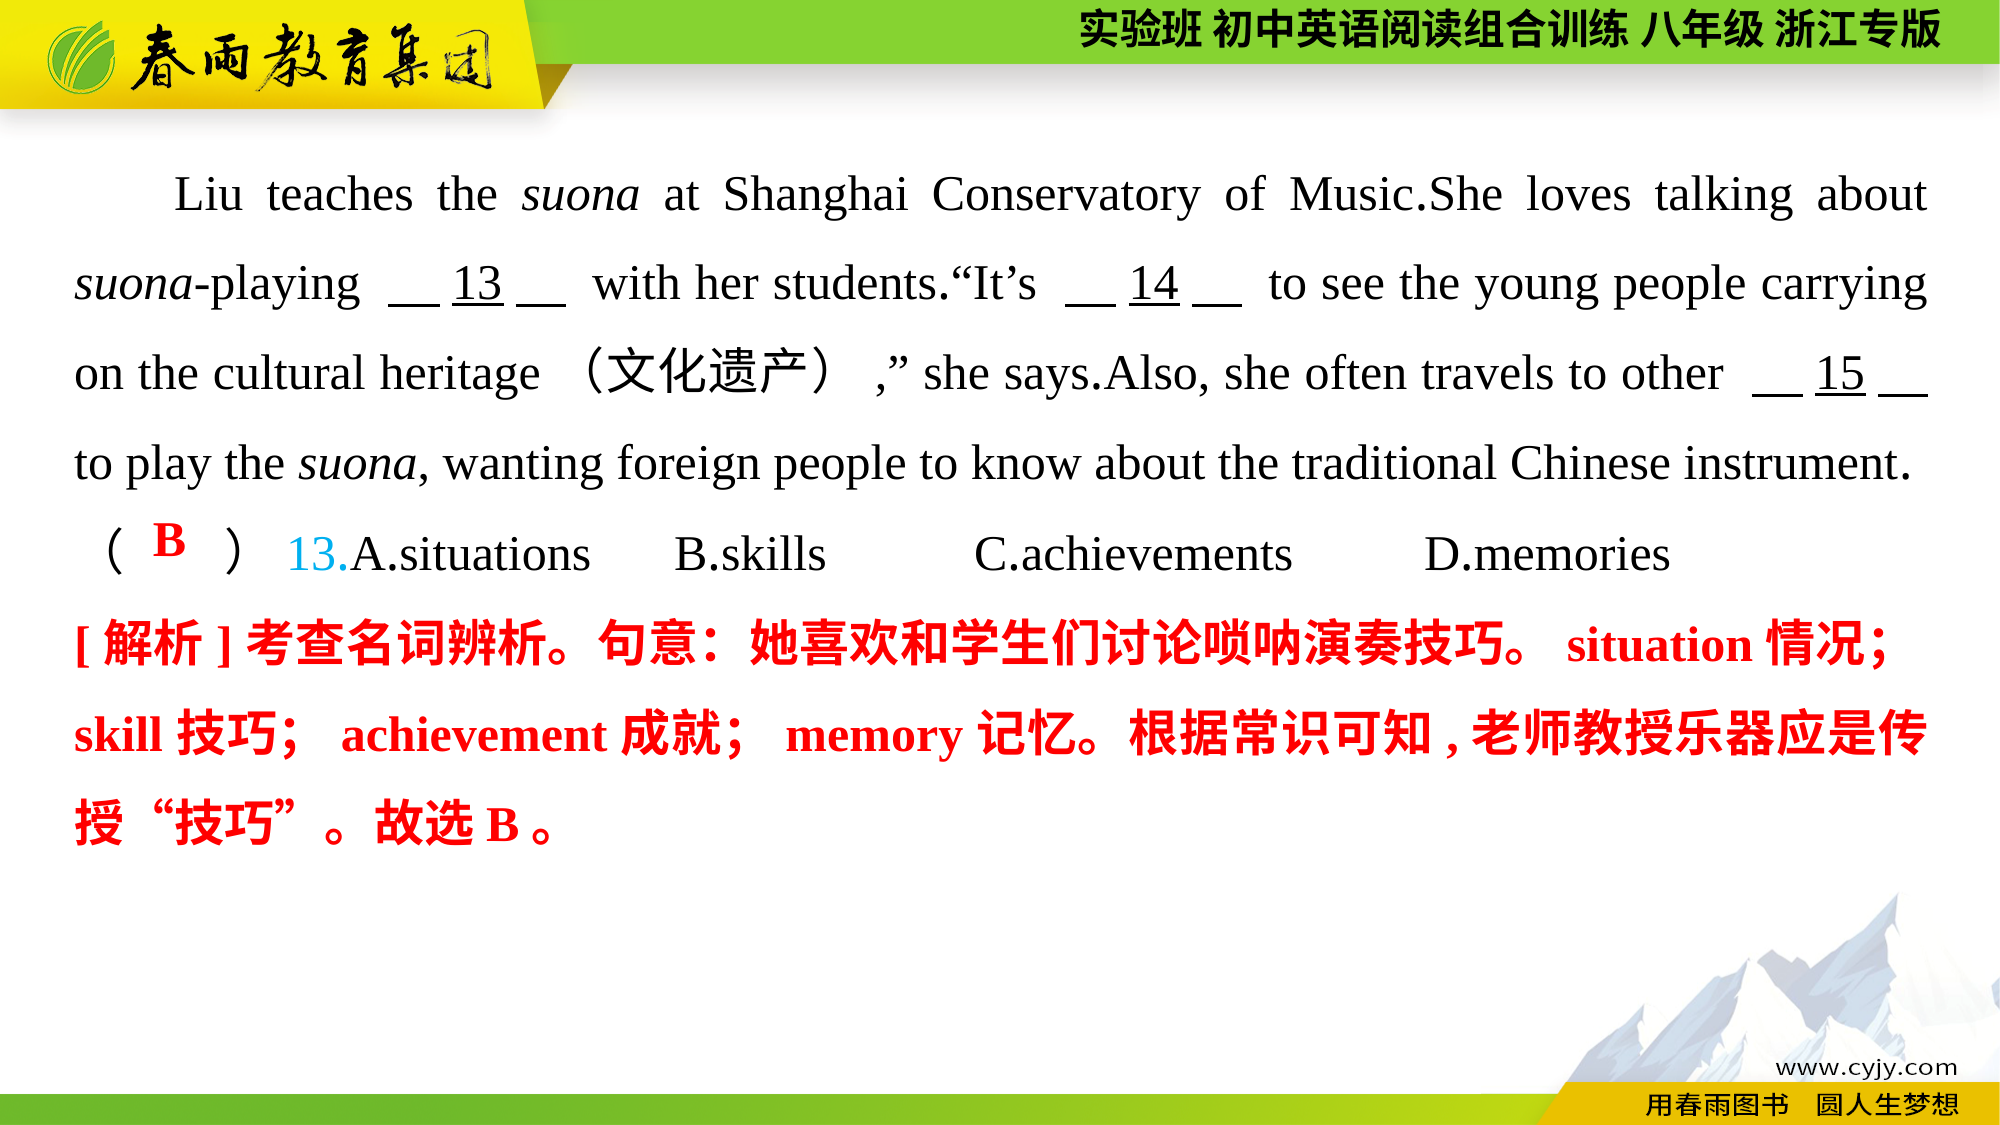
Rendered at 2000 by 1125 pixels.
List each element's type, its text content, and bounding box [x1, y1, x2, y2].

picture [0, 0, 2000, 1125]
text_box [解析]考查名词辨析。句意：她喜欢和学生们讨论唢呐演奏技巧。situation情况；skill技巧；achievement成就；memory记忆。根据常识可知,老师教授乐器应是传授“技巧”。故选B。 [59, 574, 1944, 860]
text_box B [138, 498, 202, 574]
list Liu teaches the suona at Shanghai Conservatory of Music.She loves talking about suona-playing 13 with her students.“It’s 14 to see the young people carrying on the cultural heritage（文化遗产）,” she says.Also, she often travels to other 15 to play the suona, wanting foreign people to know about the traditional Chinese instrument. （ ）13.A.situations B.skills C.achievements D.memories [59, 122, 1944, 574]
